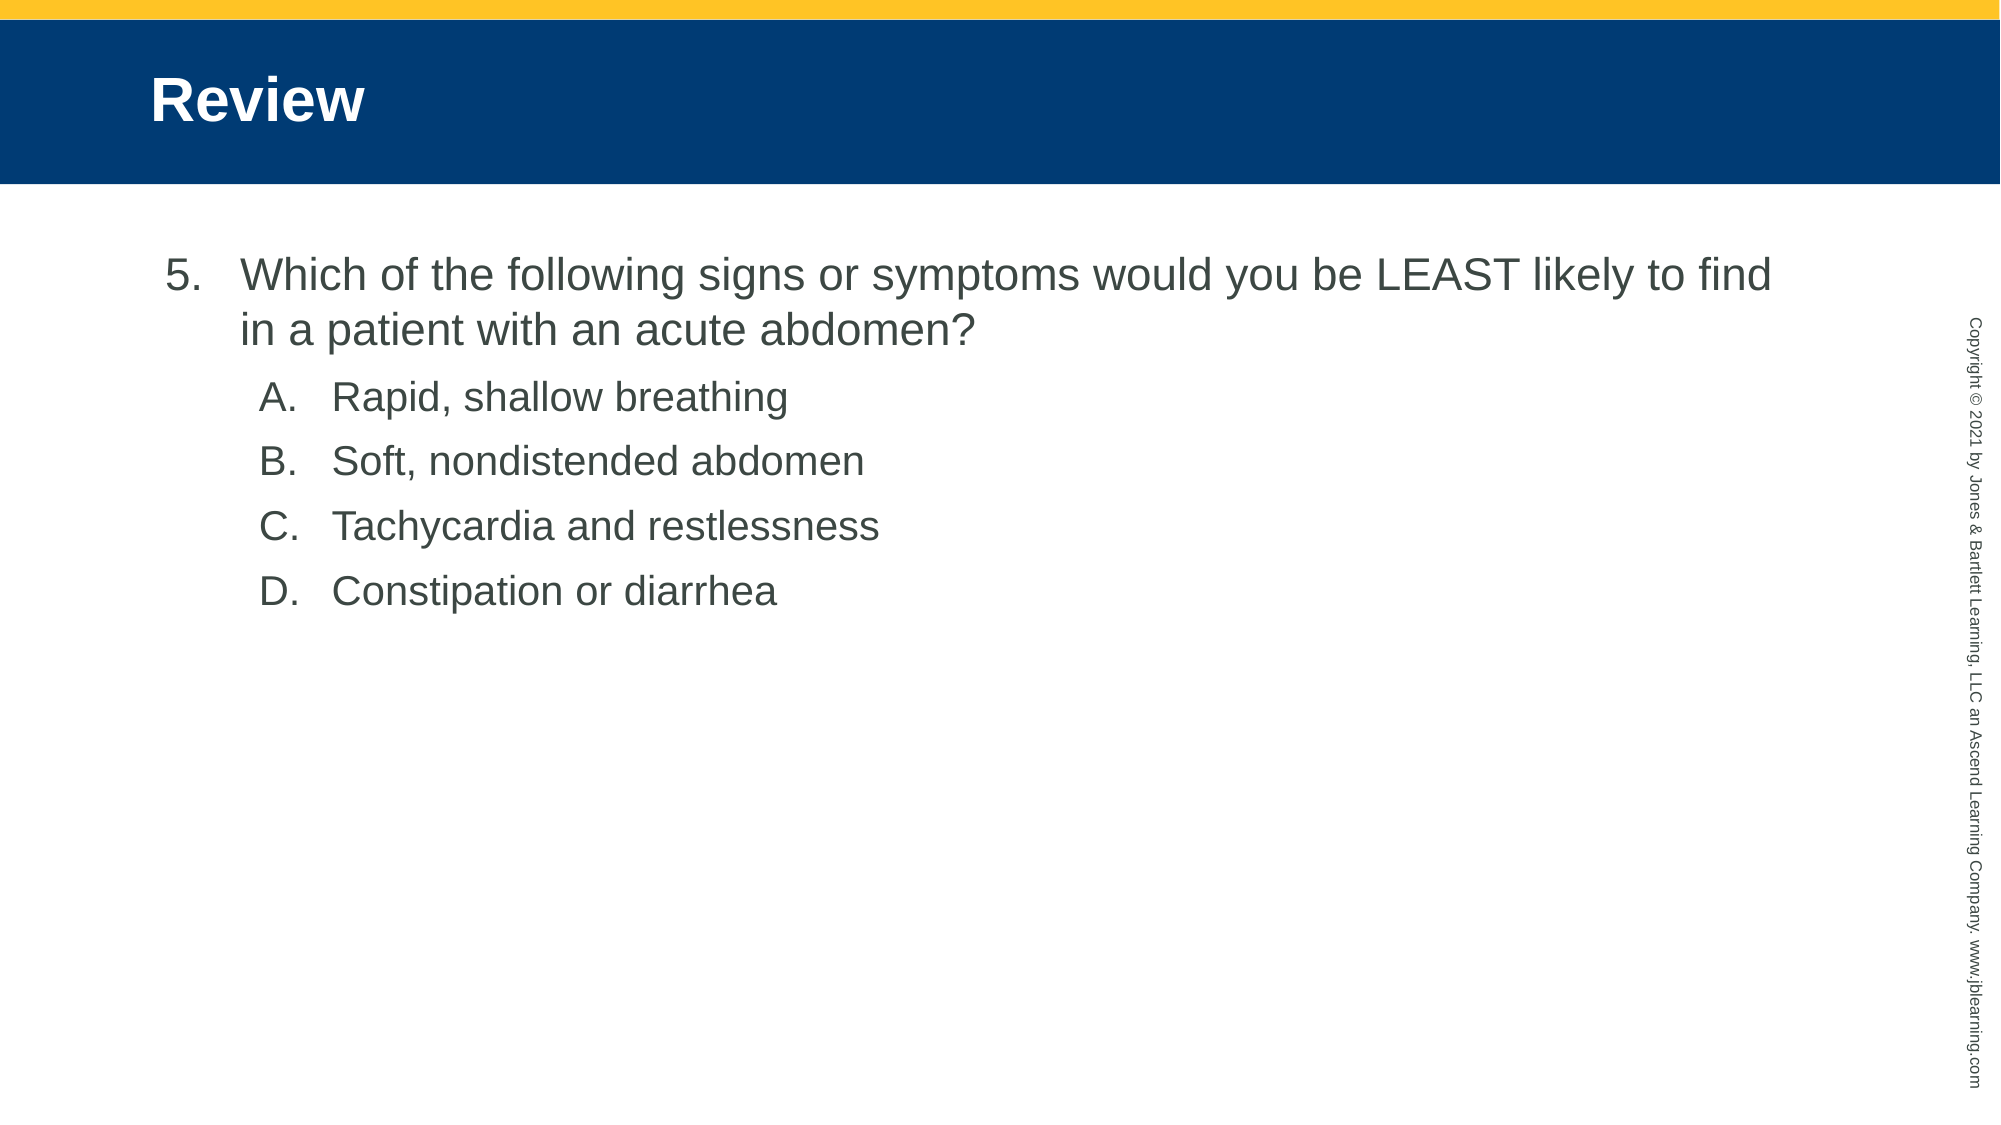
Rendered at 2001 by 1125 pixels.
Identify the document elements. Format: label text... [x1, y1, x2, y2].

list Which of the following signs or symptoms would you be LEAST likely to find in a patient with an acute abdomen? Rapid, shallow breathing Soft, nondistended abdomen Tachycardia and restlessness Constipation or diarrhea [150, 237, 1850, 1025]
title Review [0, 19, 2000, 185]
